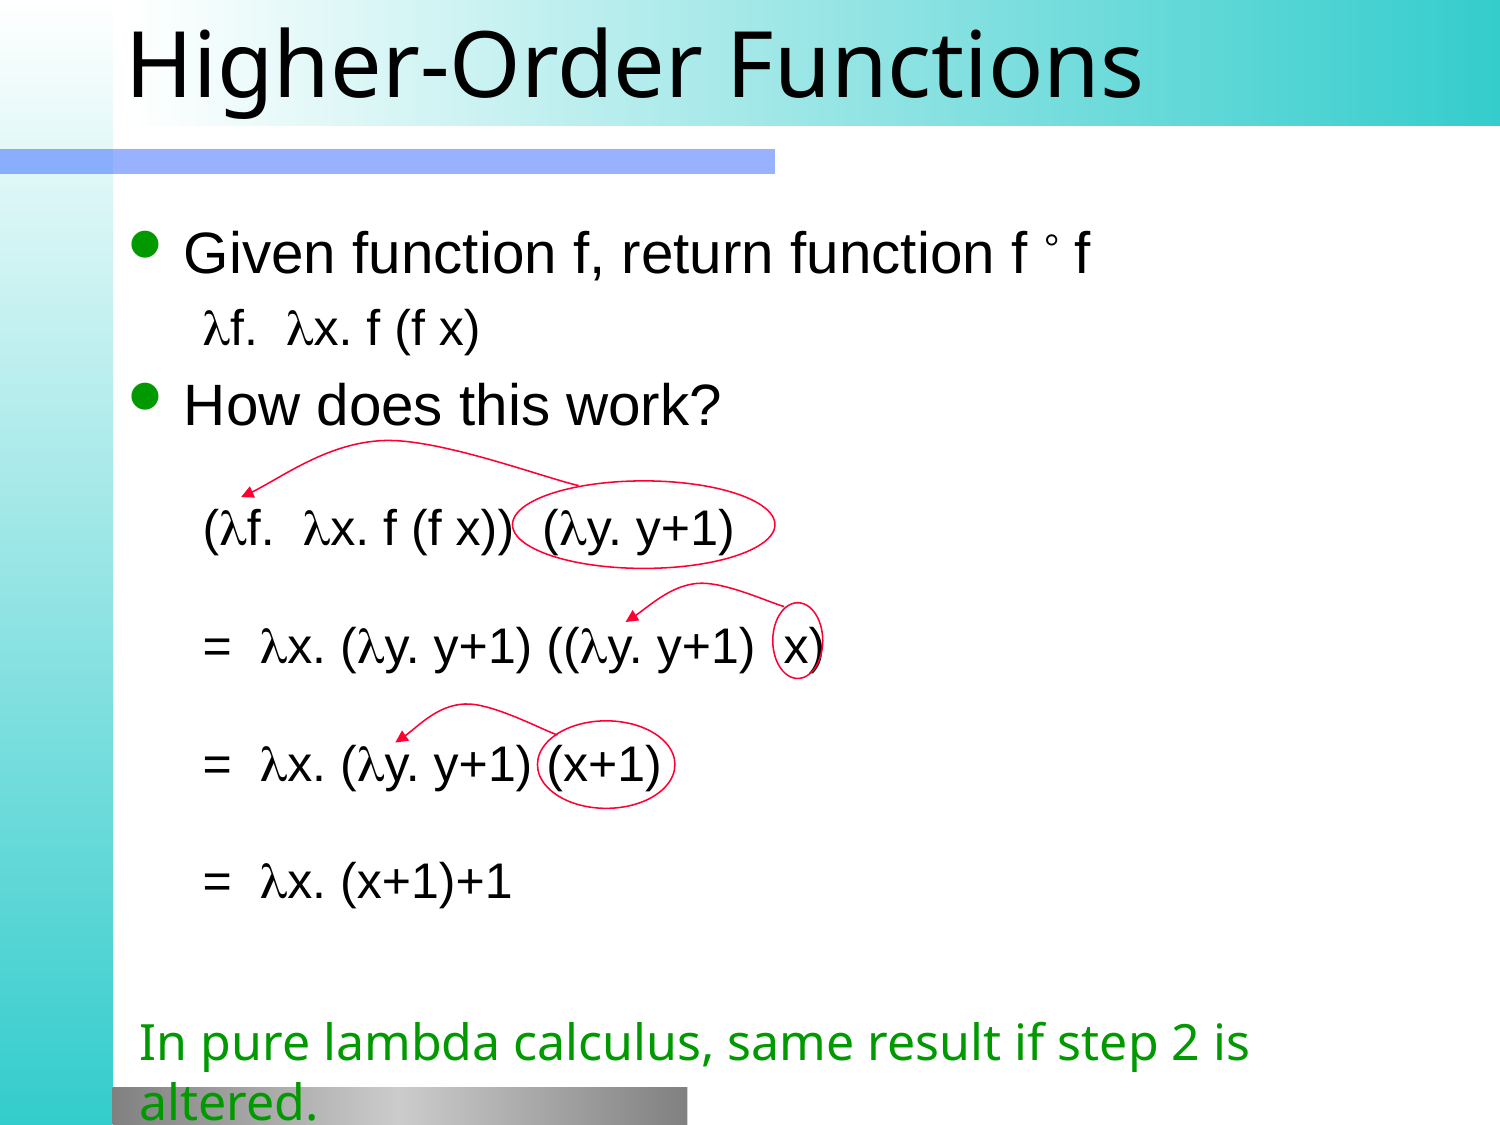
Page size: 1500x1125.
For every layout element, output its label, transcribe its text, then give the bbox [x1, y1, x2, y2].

list Given function f, return function f  f f. x. f (f x) How does this work? (f. x. f (f x)) (y. y+1) = x. (y. y+1) ((y. y+1) x) = x. (y. y+1) (x+1) = x. (x+1)+1 [112, 207, 1388, 1073]
title Higher-Order Functions [110, 0, 1424, 126]
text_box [625, 580, 823, 679]
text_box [240, 438, 776, 569]
text_box In pure lambda calculus, same result if step 2 is altered. [125, 1002, 1425, 1125]
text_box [394, 702, 676, 809]
